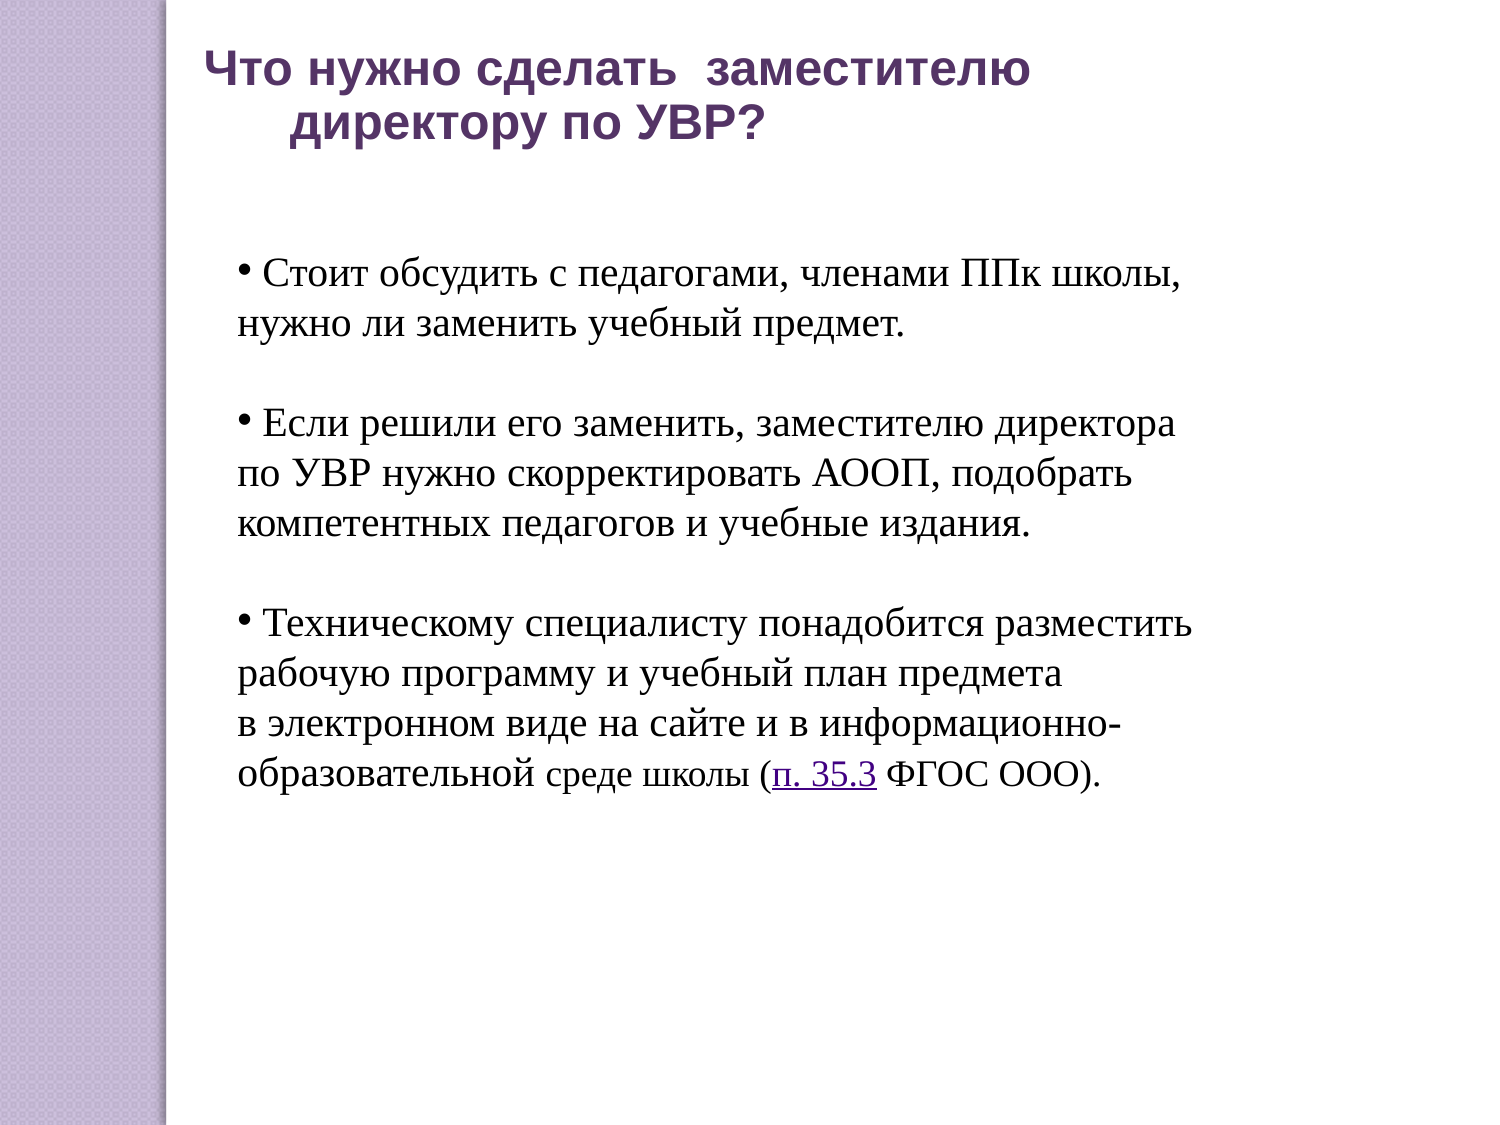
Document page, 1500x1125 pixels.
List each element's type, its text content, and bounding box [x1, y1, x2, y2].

text_box Стоит обсудить с педагогами, членами ППк школы, нужно ли заменить учебный предмет. Если решили его заменить, заместителю директора по УВР нужно скорректировать АООП, подобрать компетентных педагогов и учебные издания. Техническому специалисту понадобится разместить рабочую программу и учебный план предмета в электронном виде на сайте и в информационно-образовательной среде школы (п. 35.3 ФГОС ООО). [222, 236, 1289, 802]
text_box Что нужно сделать заместителю директору по УВР? [187, 35, 1184, 158]
